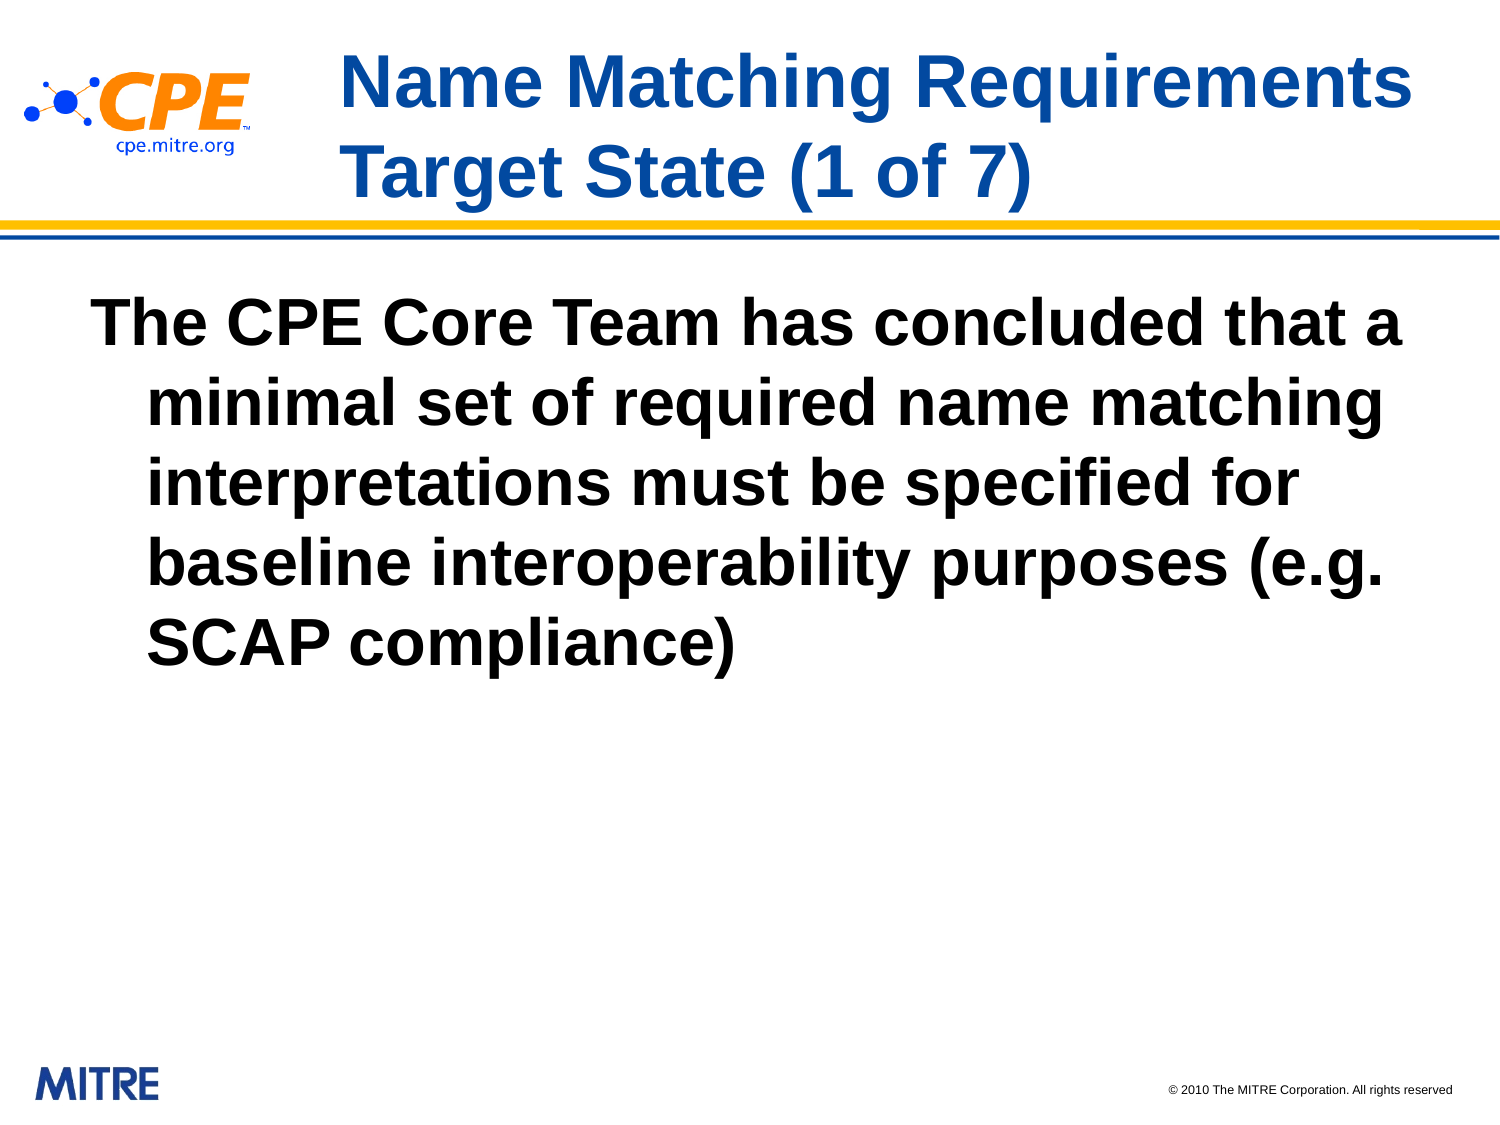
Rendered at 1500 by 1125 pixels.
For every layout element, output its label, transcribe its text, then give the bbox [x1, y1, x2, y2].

title Name Matching Requirements Target State (1 of 7) [324, 44, 1438, 201]
list The CPE Core Team has concluded that a minimal set of required name matching interpretations must be specified for baseline interoperability purposes (e.g. SCAP compliance) [74, 271, 1426, 990]
picture [30, 1064, 163, 1106]
picture [24, 72, 250, 156]
